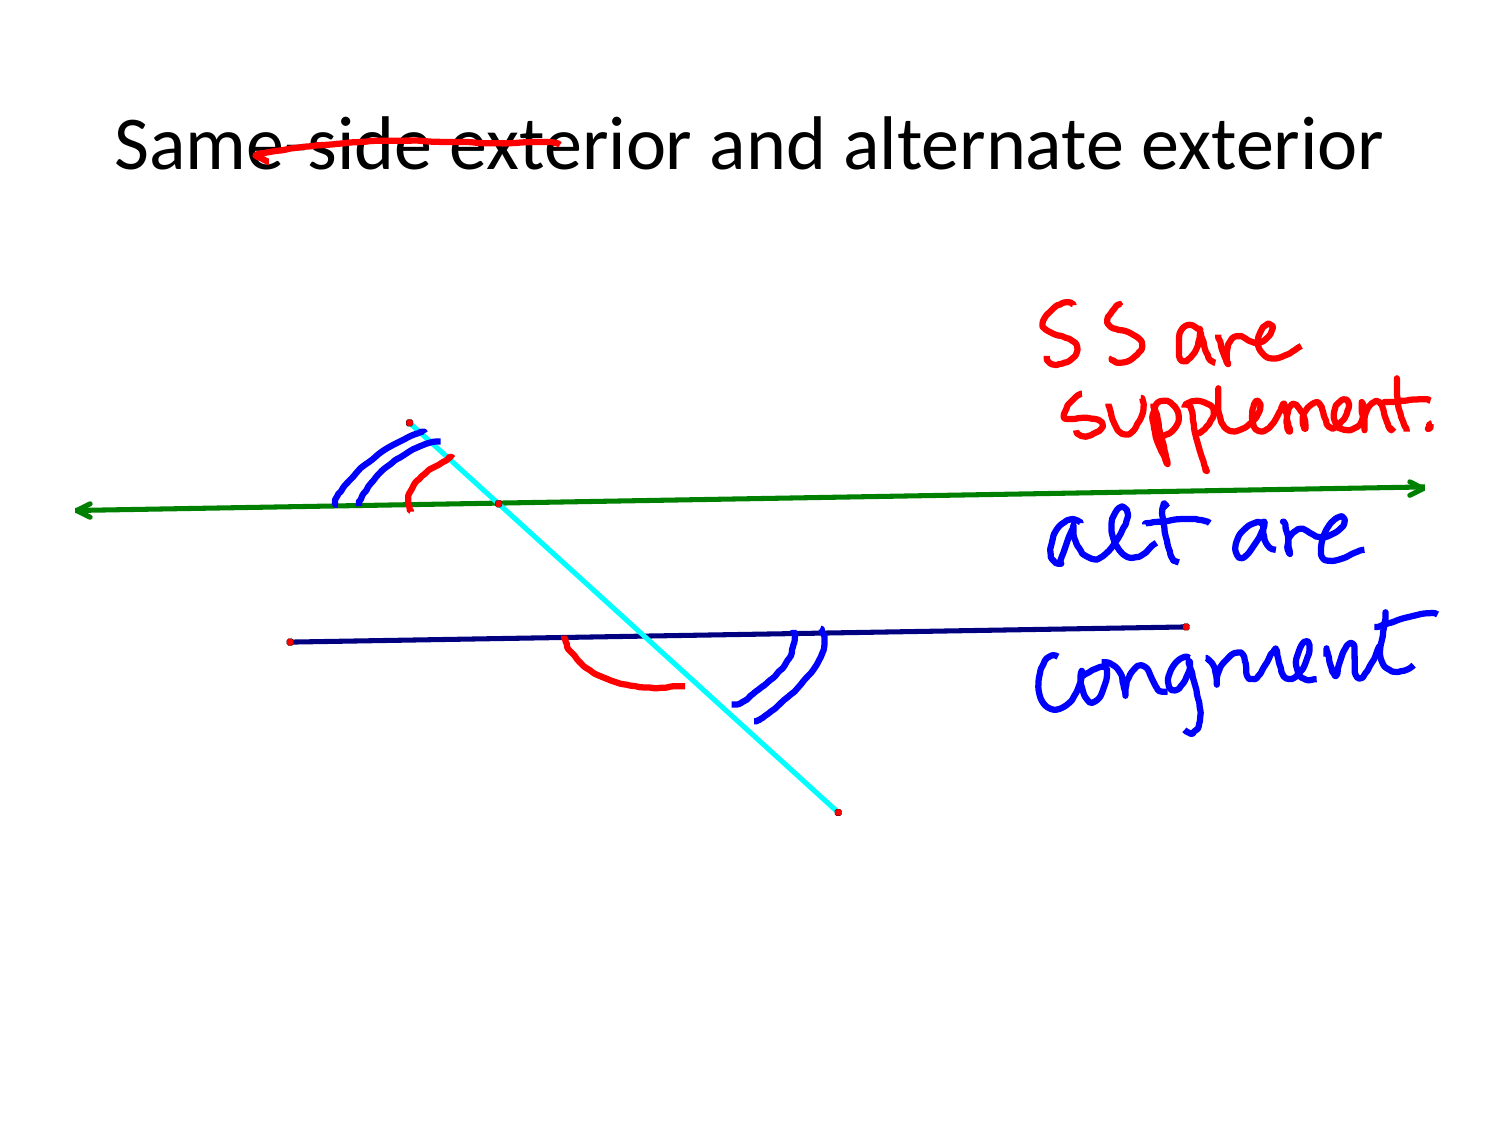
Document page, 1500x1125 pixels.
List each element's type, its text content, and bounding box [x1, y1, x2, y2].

text_box [1429, 612, 1438, 617]
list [74, 368, 1426, 899]
text_box [1217, 322, 1302, 365]
title Same-side exterior and alternate exterior [75, 45, 1425, 233]
text_box [1041, 301, 1079, 366]
text_box [1106, 303, 1143, 364]
text_box [254, 139, 561, 163]
text_box [1178, 324, 1216, 364]
